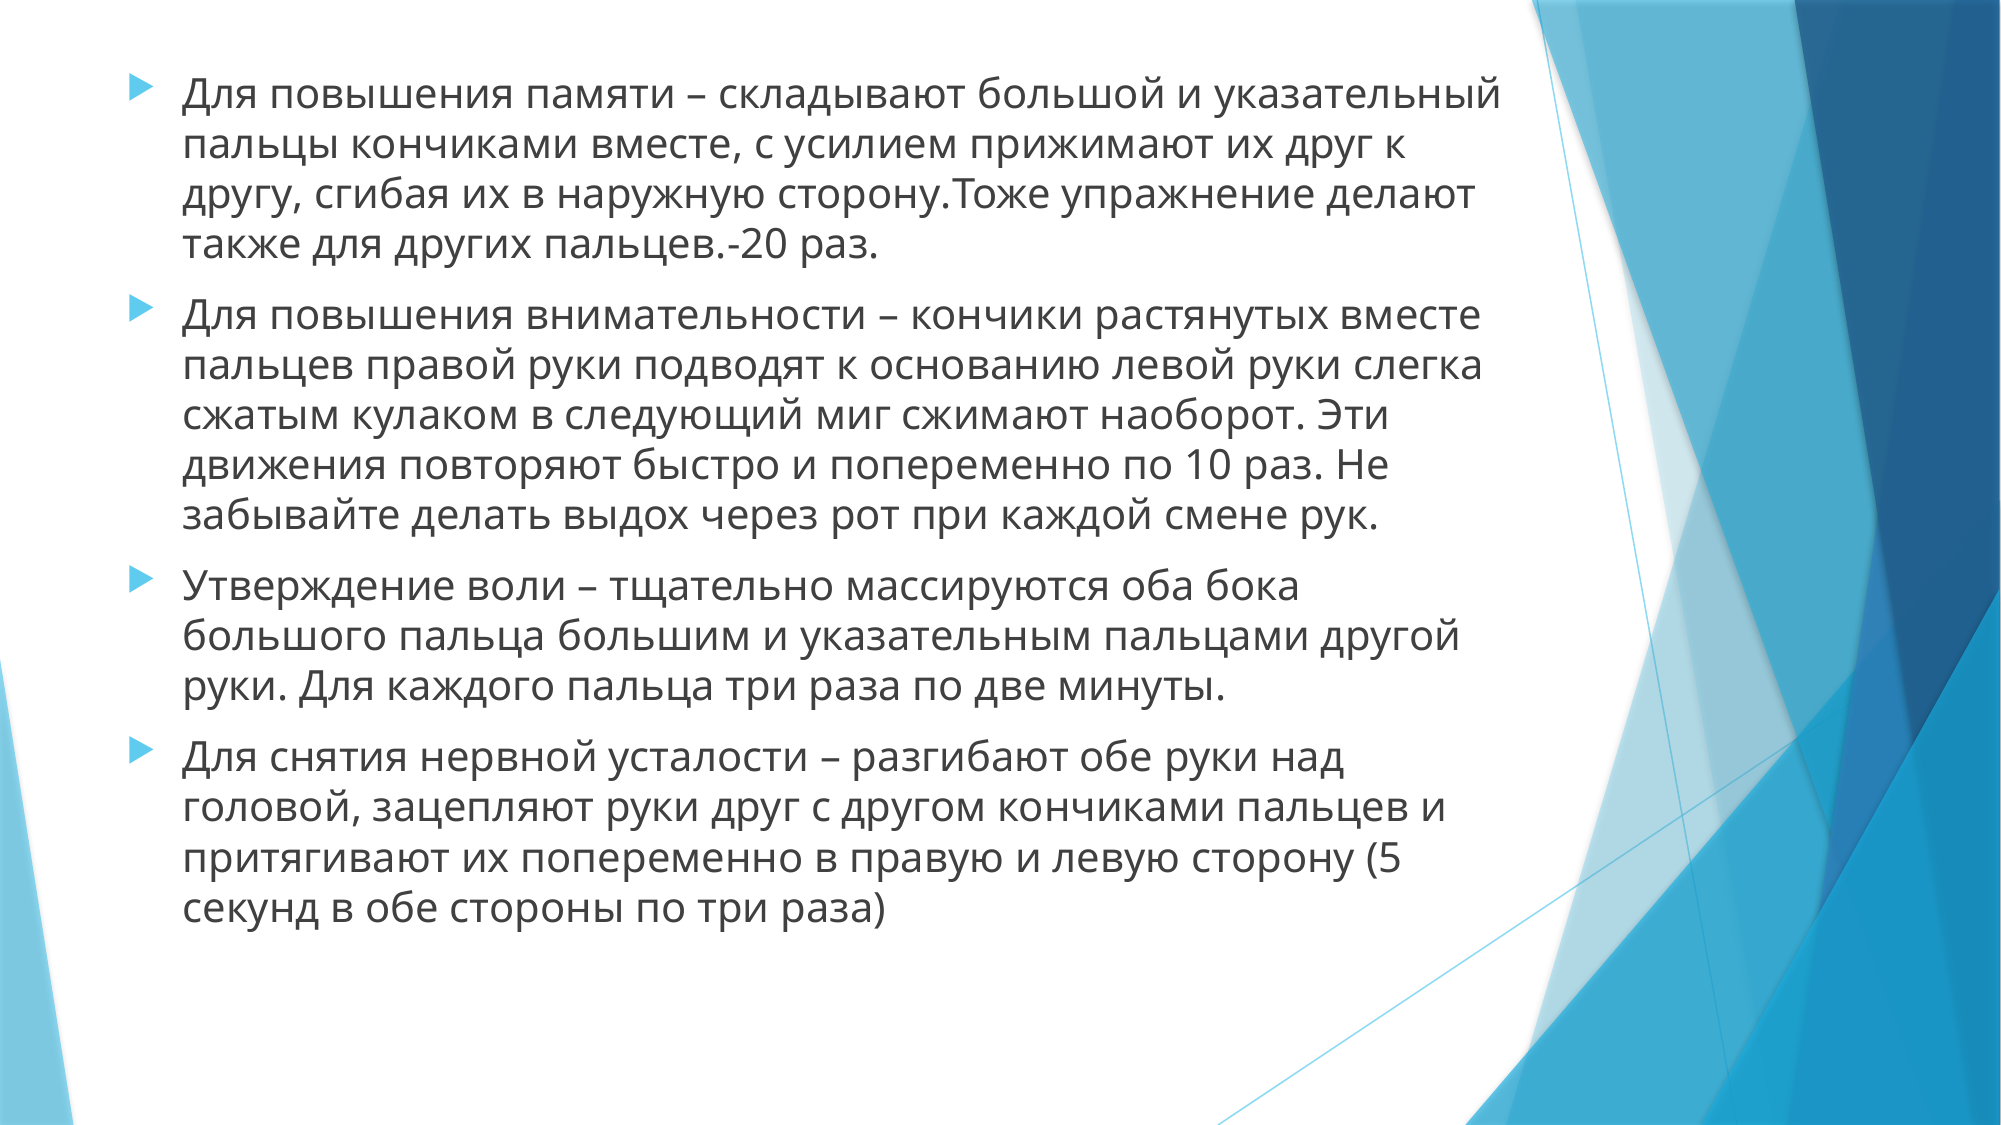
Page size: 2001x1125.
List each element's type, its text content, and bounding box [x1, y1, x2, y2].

list Для повышения памяти – складывают большой и указательный пальцы кончиками вместе, с усилием прижимают их друг к другу, сгибая их в наружную сторону.Тоже упражнение делают также для других пальцев.-20 раз. Для повышения внимательности – кончики растянутых вместе пальцев правой руки подводят к основанию левой руки слегка сжатым кулаком в следующий миг сжимают наоборот. Эти движения повторяют быстро и попеременно по 10 раз. Не забывайте делать выдох через рот при каждой смене рук. Утверждение воли – тщательно массируются оба бока большого пальца большим и указательным пальцами другой руки. Для каждого пальца три раза по две минуты. Для снятия нервной усталости – разгибают обе руки над головой, зацепляют руки друг с другом кончиками пальцев и притягивают их попеременно в правую и левую сторону (5 секунд в обе стороны по три раза) [111, 59, 1522, 992]
